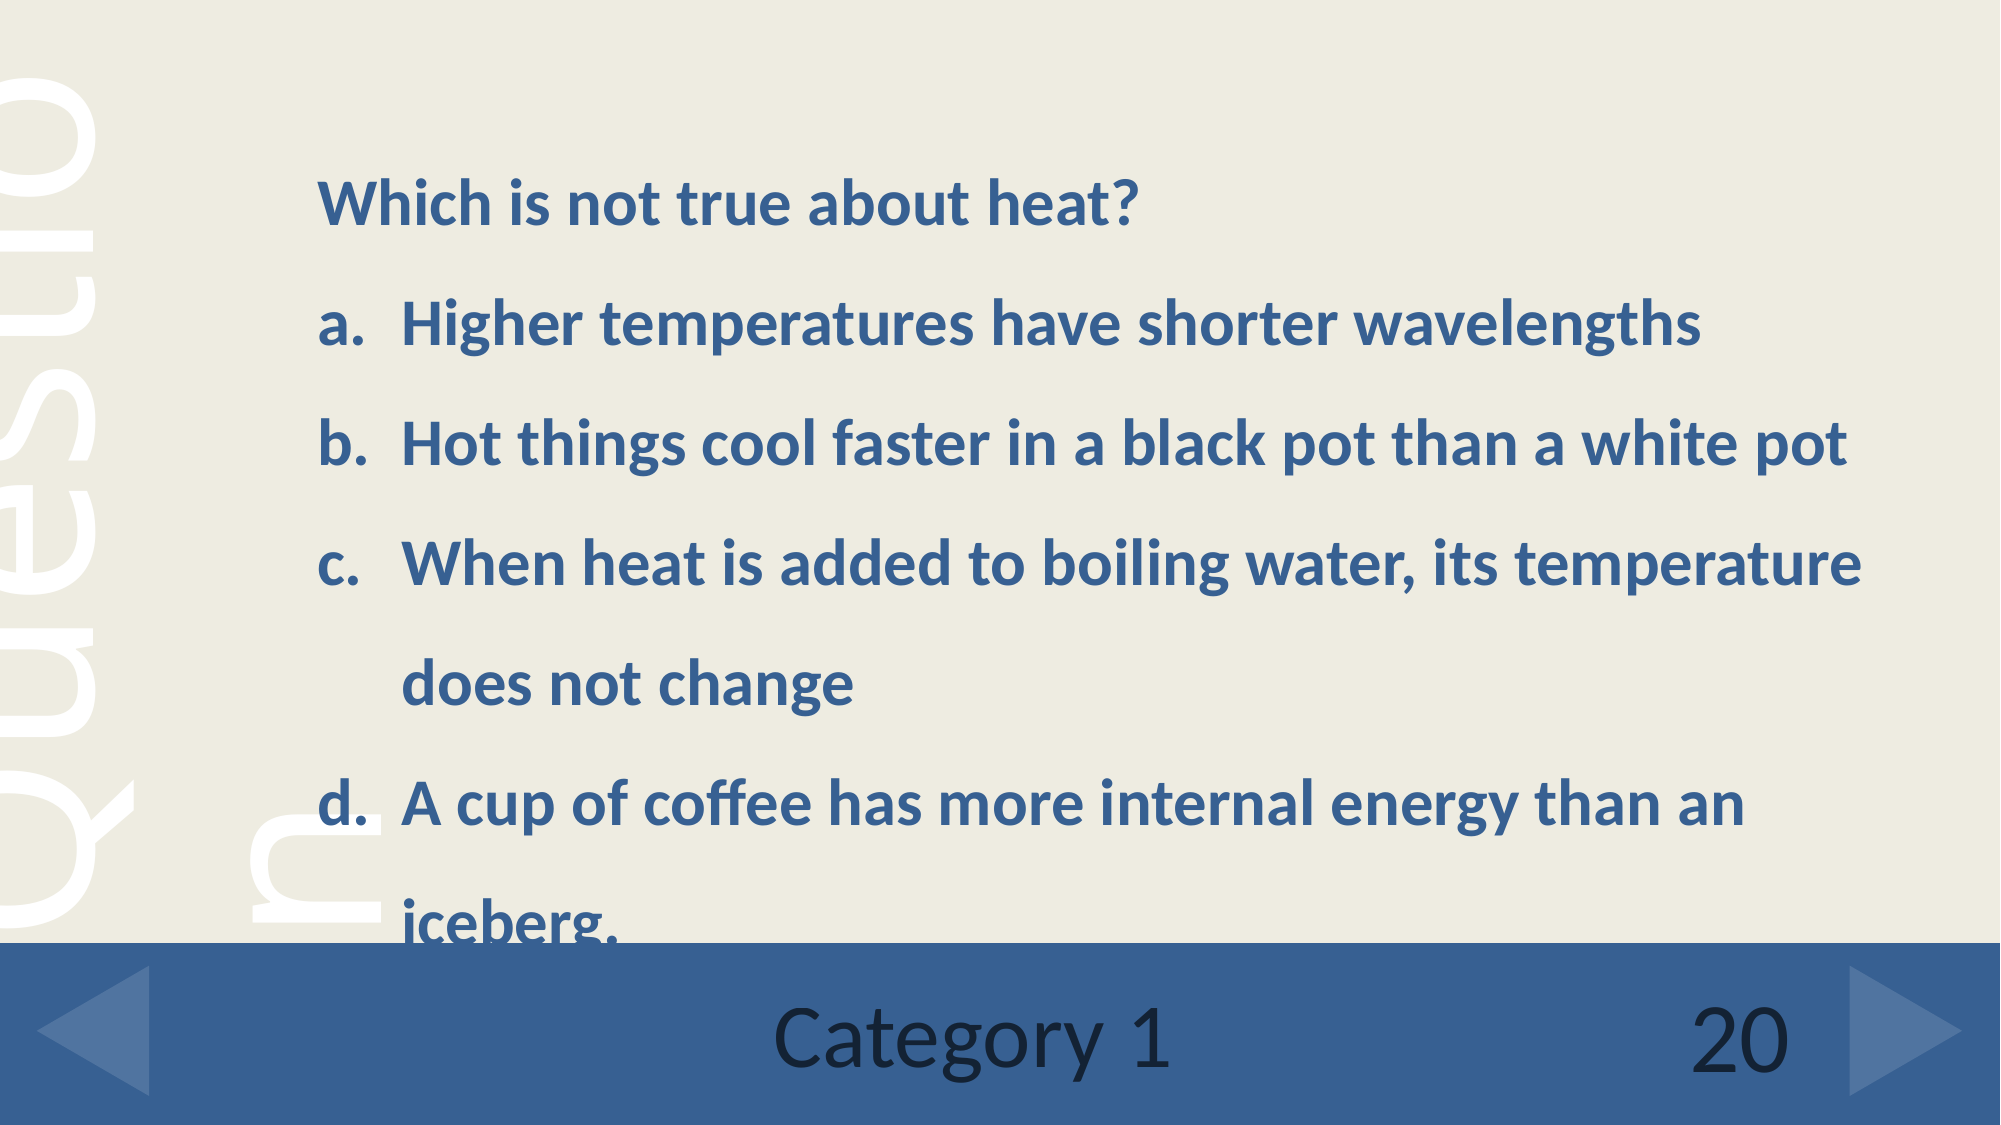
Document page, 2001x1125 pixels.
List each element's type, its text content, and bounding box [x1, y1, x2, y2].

title Category 1 [73, 937, 1873, 1125]
list Which is not true about heat? Higher temperatures have shorter wavelengths Hot things cool faster in a black pot than a white pot When heat is added to boiling water, its temperature does not change A cup of coffee has more internal energy than an iceberg. [302, 119, 1893, 958]
